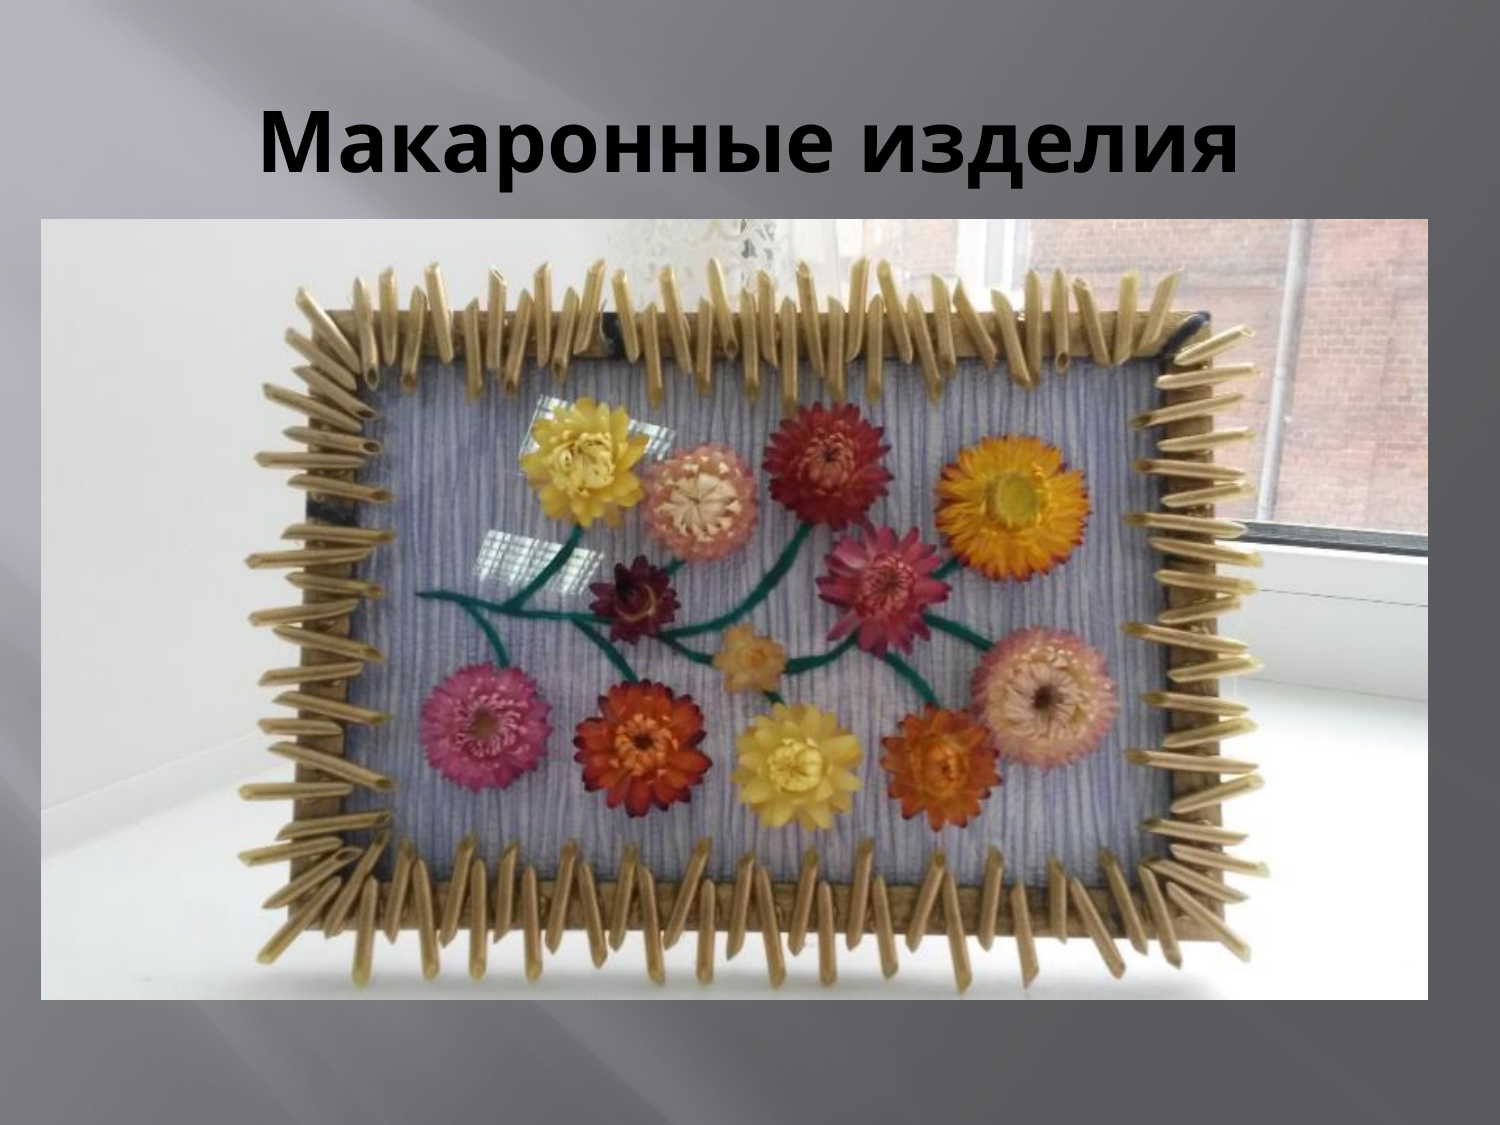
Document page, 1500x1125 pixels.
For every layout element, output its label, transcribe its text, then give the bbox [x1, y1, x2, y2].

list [41, 219, 1428, 1000]
title Макаронные изделия [75, 45, 1425, 219]
